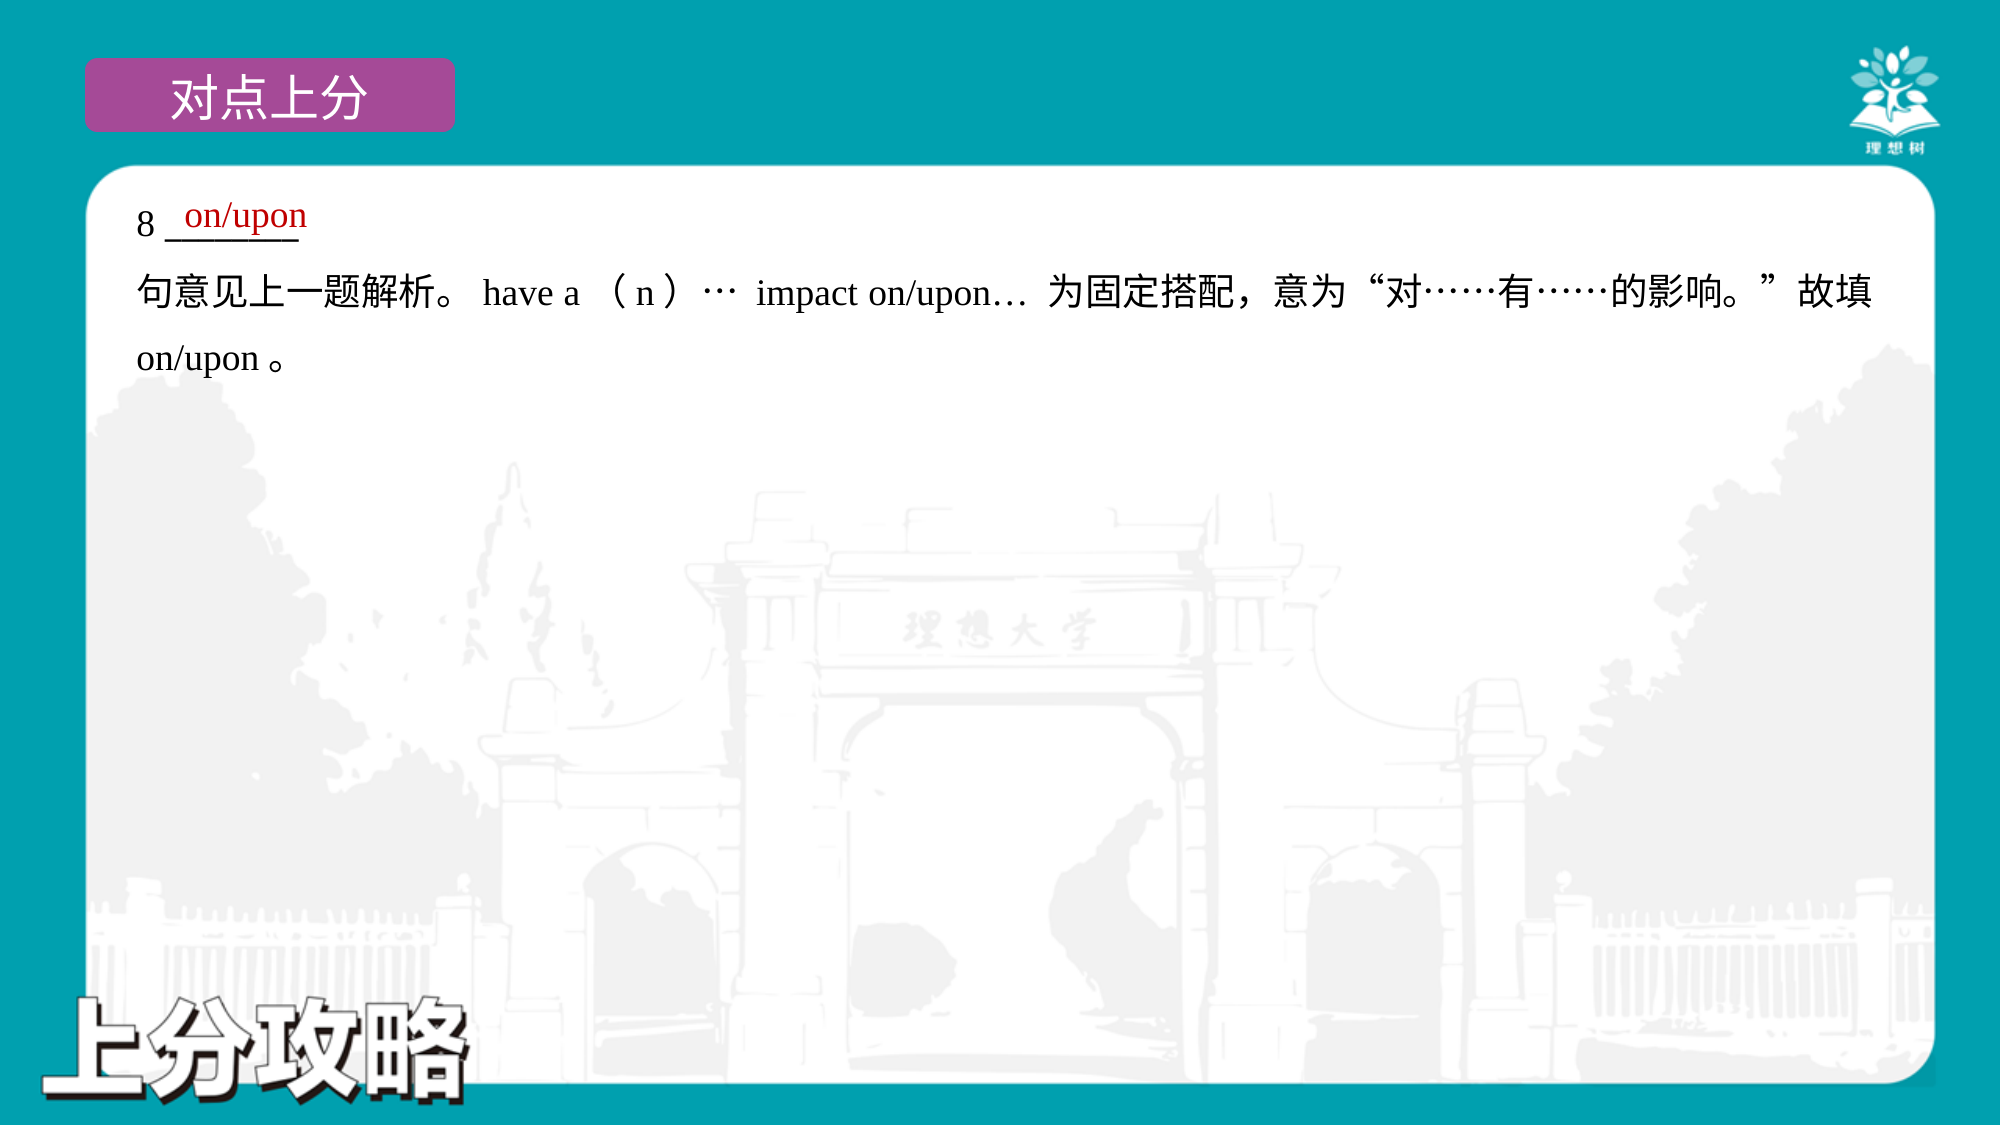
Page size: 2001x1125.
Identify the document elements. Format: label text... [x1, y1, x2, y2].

picture [0, 0, 2000, 1125]
text_box 句意见上一题解析。have a（n）… impact on/upon… 为固定搭配，意为“对……有……的影响。”故填 on/upon。 [136, 244, 1865, 372]
text_box on/upon [170, 168, 321, 228]
text_box 8 ________ [136, 176, 1865, 237]
